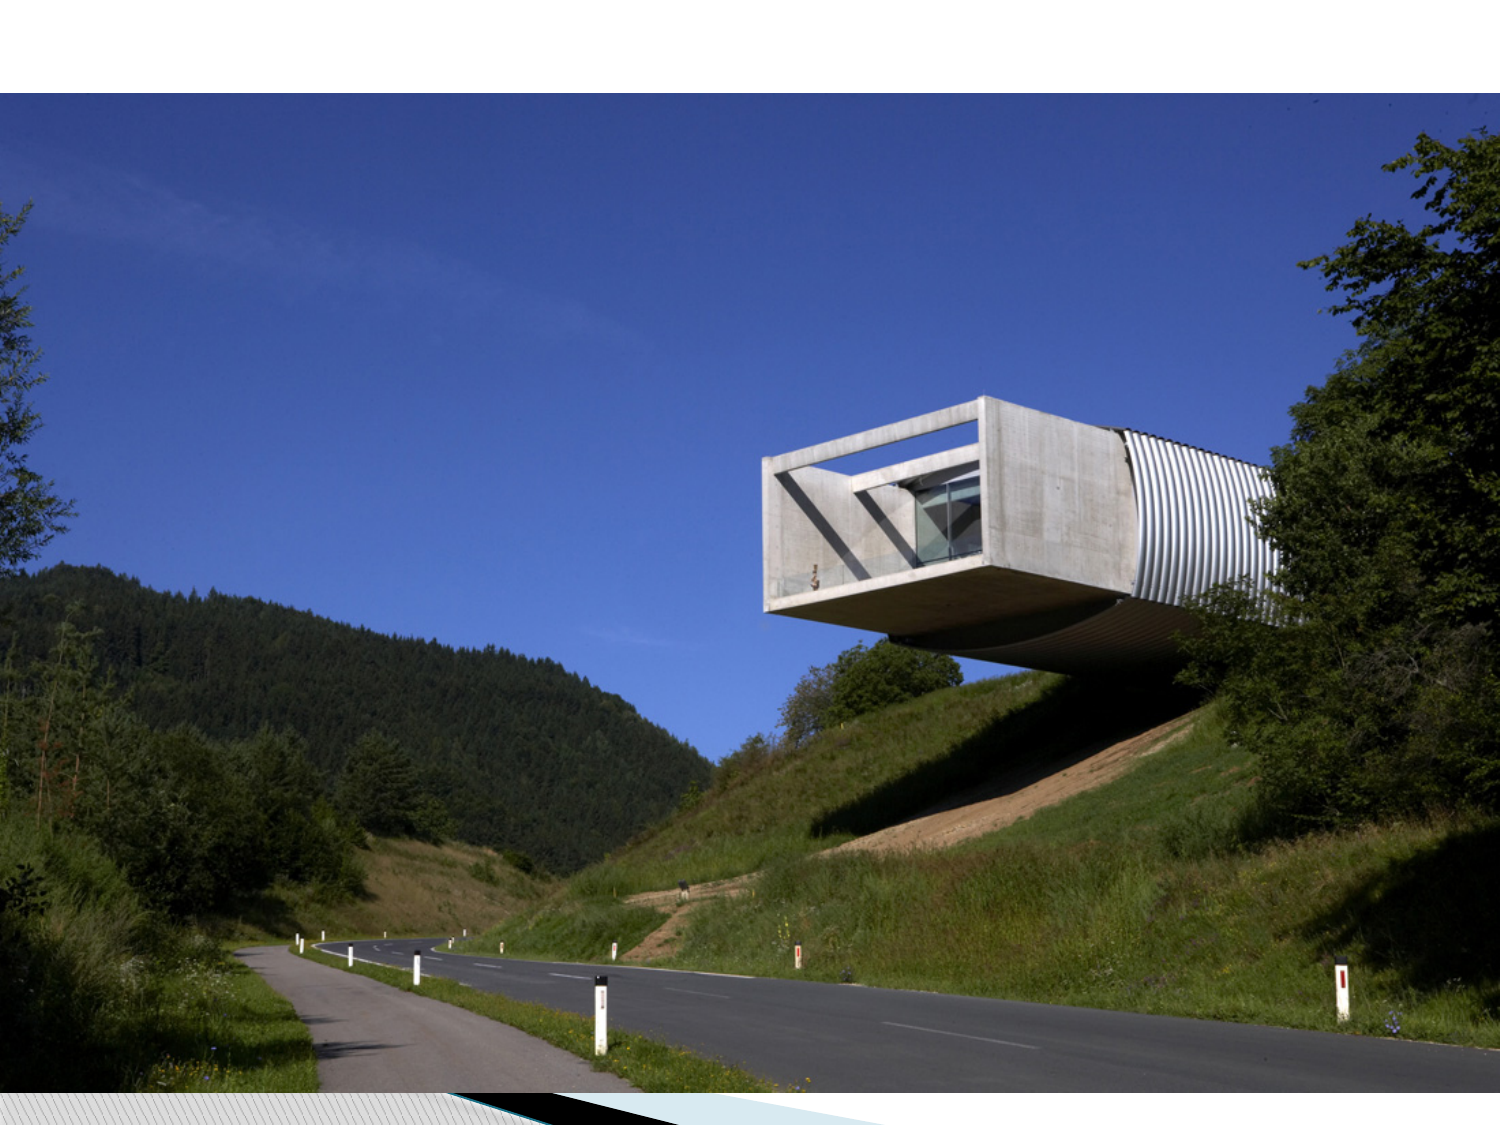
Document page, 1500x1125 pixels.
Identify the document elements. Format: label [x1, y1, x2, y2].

picture [0, 93, 1500, 1094]
